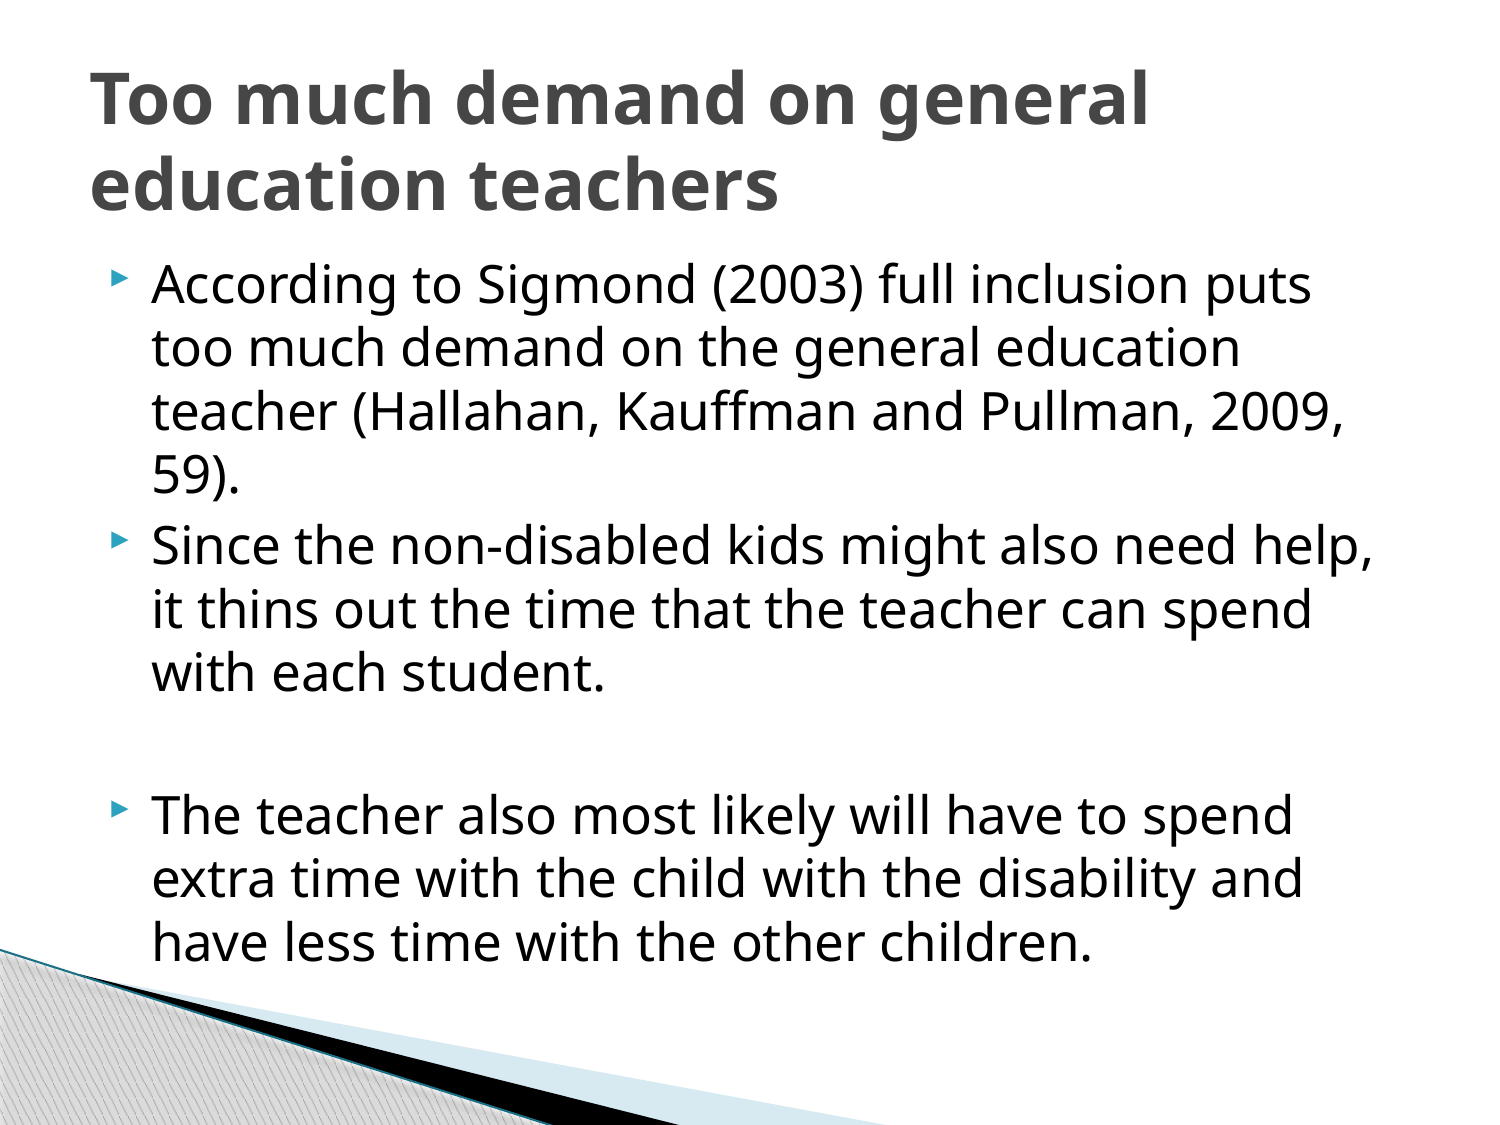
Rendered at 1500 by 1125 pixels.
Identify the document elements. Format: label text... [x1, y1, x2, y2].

title Too much demand on general education teachers [75, 45, 1425, 233]
list According to Sigmond (2003) full inclusion puts too much demand on the general education teacher (Hallahan, Kauffman and Pullman, 2009, 59). Since the non-disabled kids might also need help, it thins out the time that the teacher can spend with each student. The teacher also most likely will have to spend extra time with the child with the disability and have less time with the other children. [74, 242, 1426, 986]
